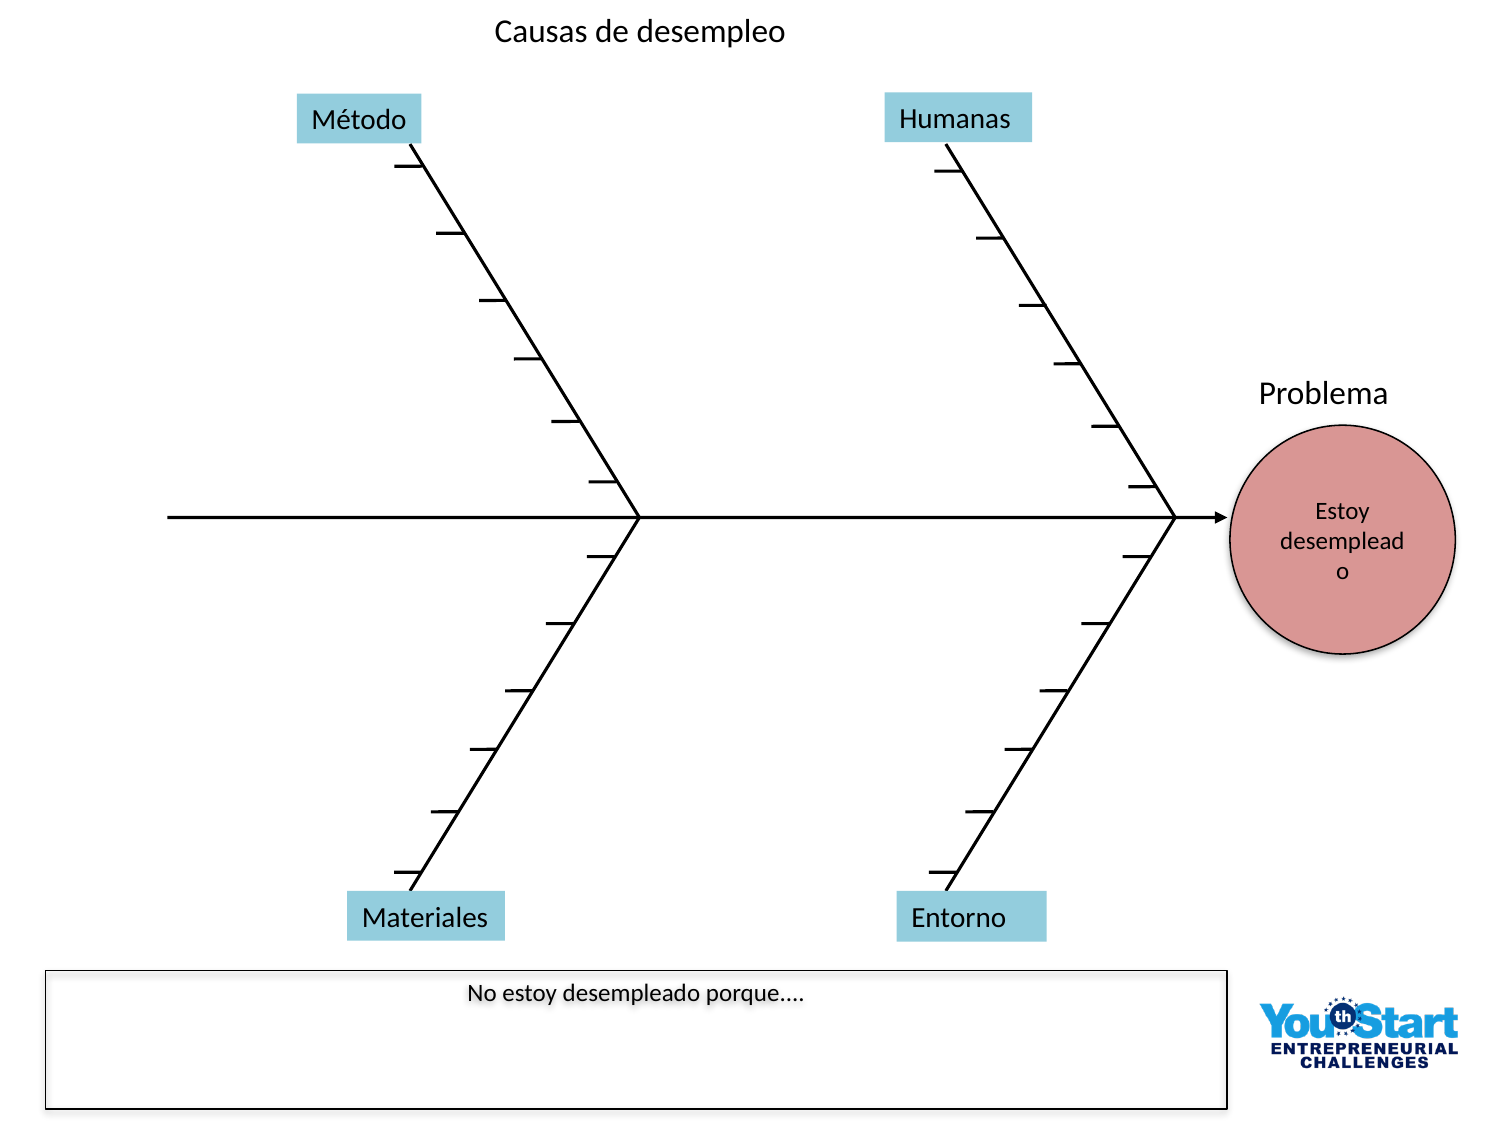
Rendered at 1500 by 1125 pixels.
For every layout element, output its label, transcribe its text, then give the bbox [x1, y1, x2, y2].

text_box Entorno [896, 890, 1047, 942]
text_box Método [296, 93, 422, 144]
text_box Problema [1243, 363, 1406, 431]
text_box No estoy desempleado porque.... [45, 970, 1228, 1110]
picture [1242, 985, 1475, 1079]
text_box Materiales [347, 890, 505, 941]
text_box Estoy desempleado [1229, 431, 1457, 655]
text_box [1176, 511, 1228, 524]
text_box Humanas [884, 92, 1033, 143]
text_box Causas de desempleo [479, 1, 868, 57]
